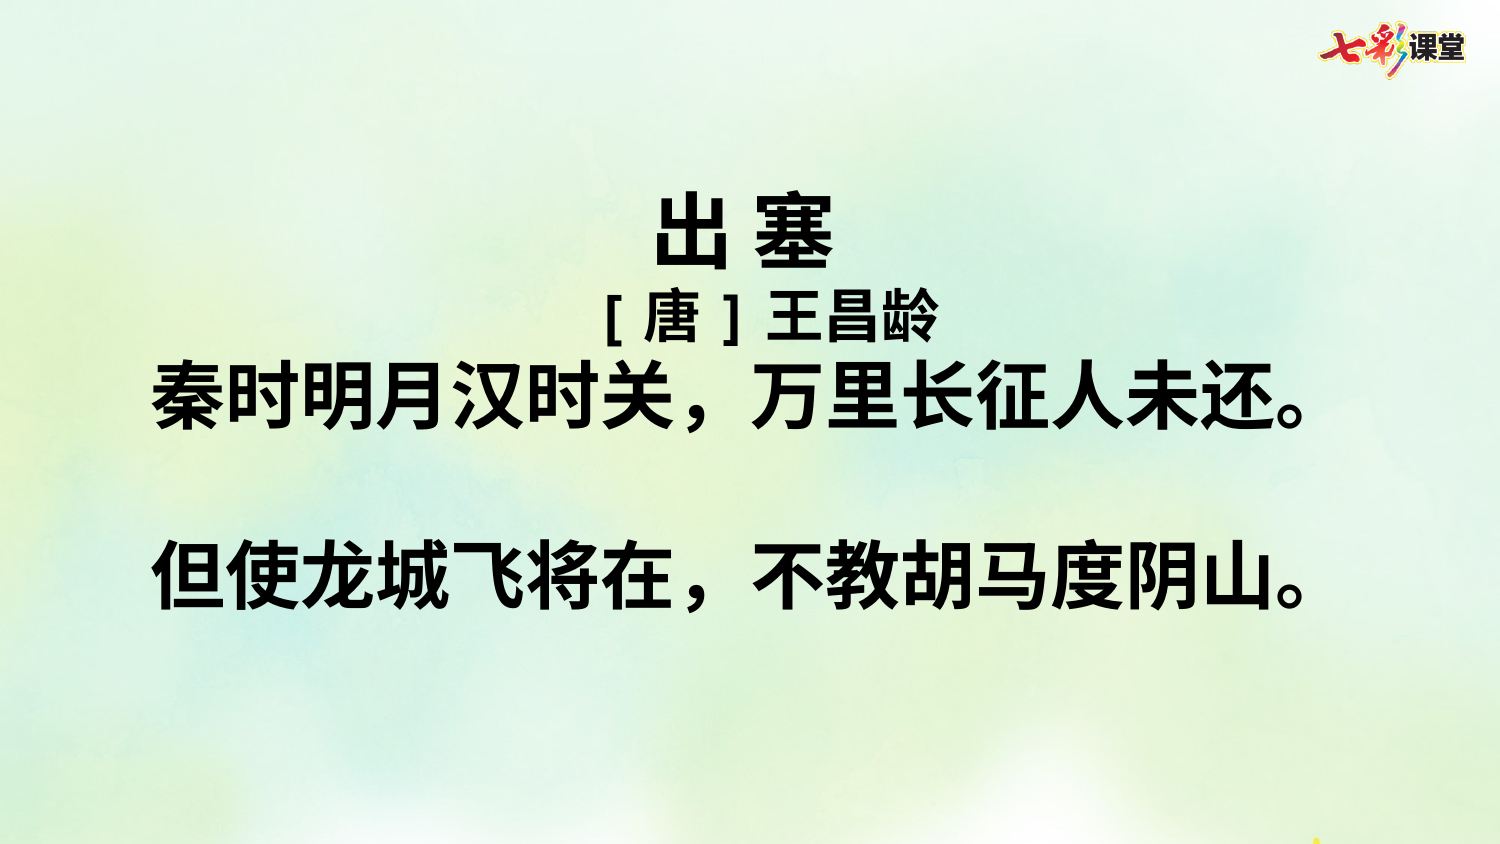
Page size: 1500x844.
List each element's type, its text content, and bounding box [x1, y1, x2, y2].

text_box 出 塞 [唐]王昌龄 秦时明月汉时关，万里长征人未还。 但使龙城飞将在，不教胡马度阴山。 [132, 171, 1367, 627]
picture [0, 0, 1500, 844]
